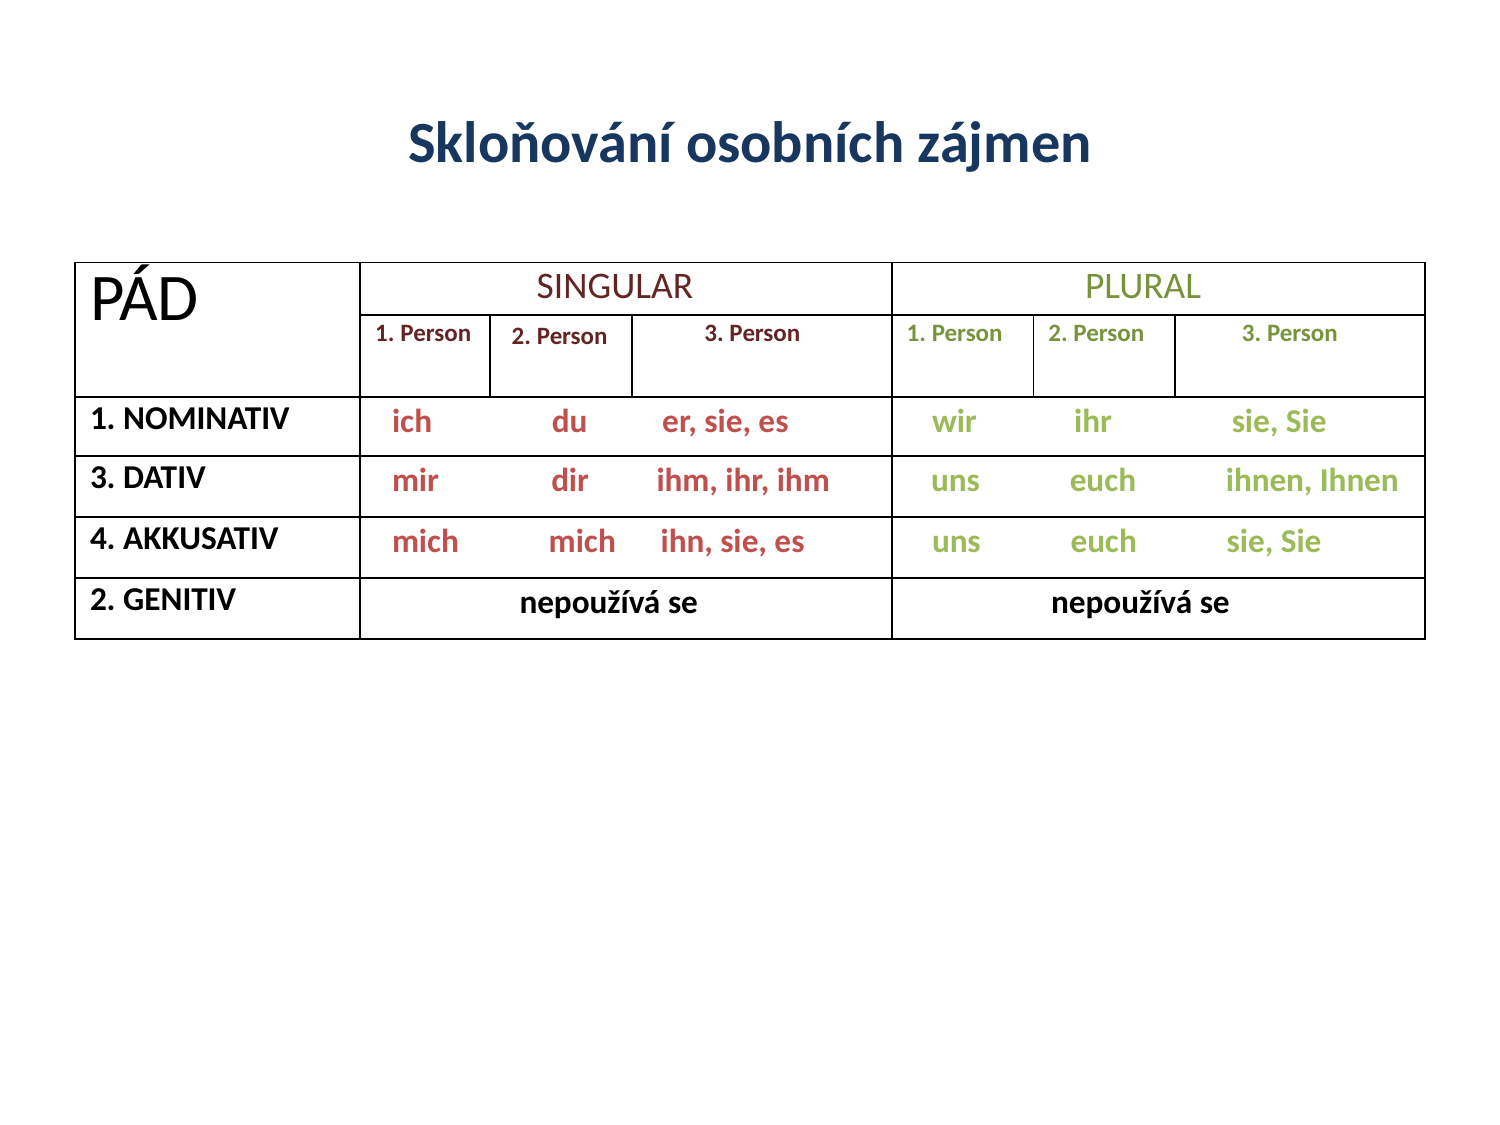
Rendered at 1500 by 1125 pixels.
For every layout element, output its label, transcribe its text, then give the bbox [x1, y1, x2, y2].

table_cell 3. Person [1176, 316, 1424, 396]
table_cell wir ihr sie, Sie [893, 398, 1424, 455]
table_header PÁD [76, 263, 359, 396]
table_cell 1. Person [361, 316, 489, 396]
table_cell ich du er, sie, es [361, 398, 891, 455]
table_cell uns euch ihnen, Ihnen [893, 457, 1424, 516]
table_cell mich mich ihn, sie, es [361, 518, 891, 577]
table_header SINGULAR [361, 263, 891, 314]
table_cell 2. GENITIV [76, 579, 359, 638]
table_cell mir dir ihm, ihr, ihm [361, 457, 891, 516]
table_cell 3. DATIV [76, 457, 359, 516]
table_cell 3. Person [633, 316, 891, 396]
table_cell 2. Person [1034, 316, 1174, 396]
table_header PLURAL [893, 263, 1424, 314]
table_cell 2. Person [491, 316, 631, 396]
table_cell nepoužívá se [893, 579, 1424, 638]
table_cell 1. Person [893, 316, 1033, 396]
table_cell nepoužívá se [361, 579, 891, 638]
title Skloňování osobních zájmen [75, 45, 1425, 233]
table_cell uns euch sie, Sie [893, 518, 1424, 577]
table_cell 4. AKKUSATIV [76, 518, 359, 577]
table_cell 1. NOMINATIV [76, 398, 359, 455]
